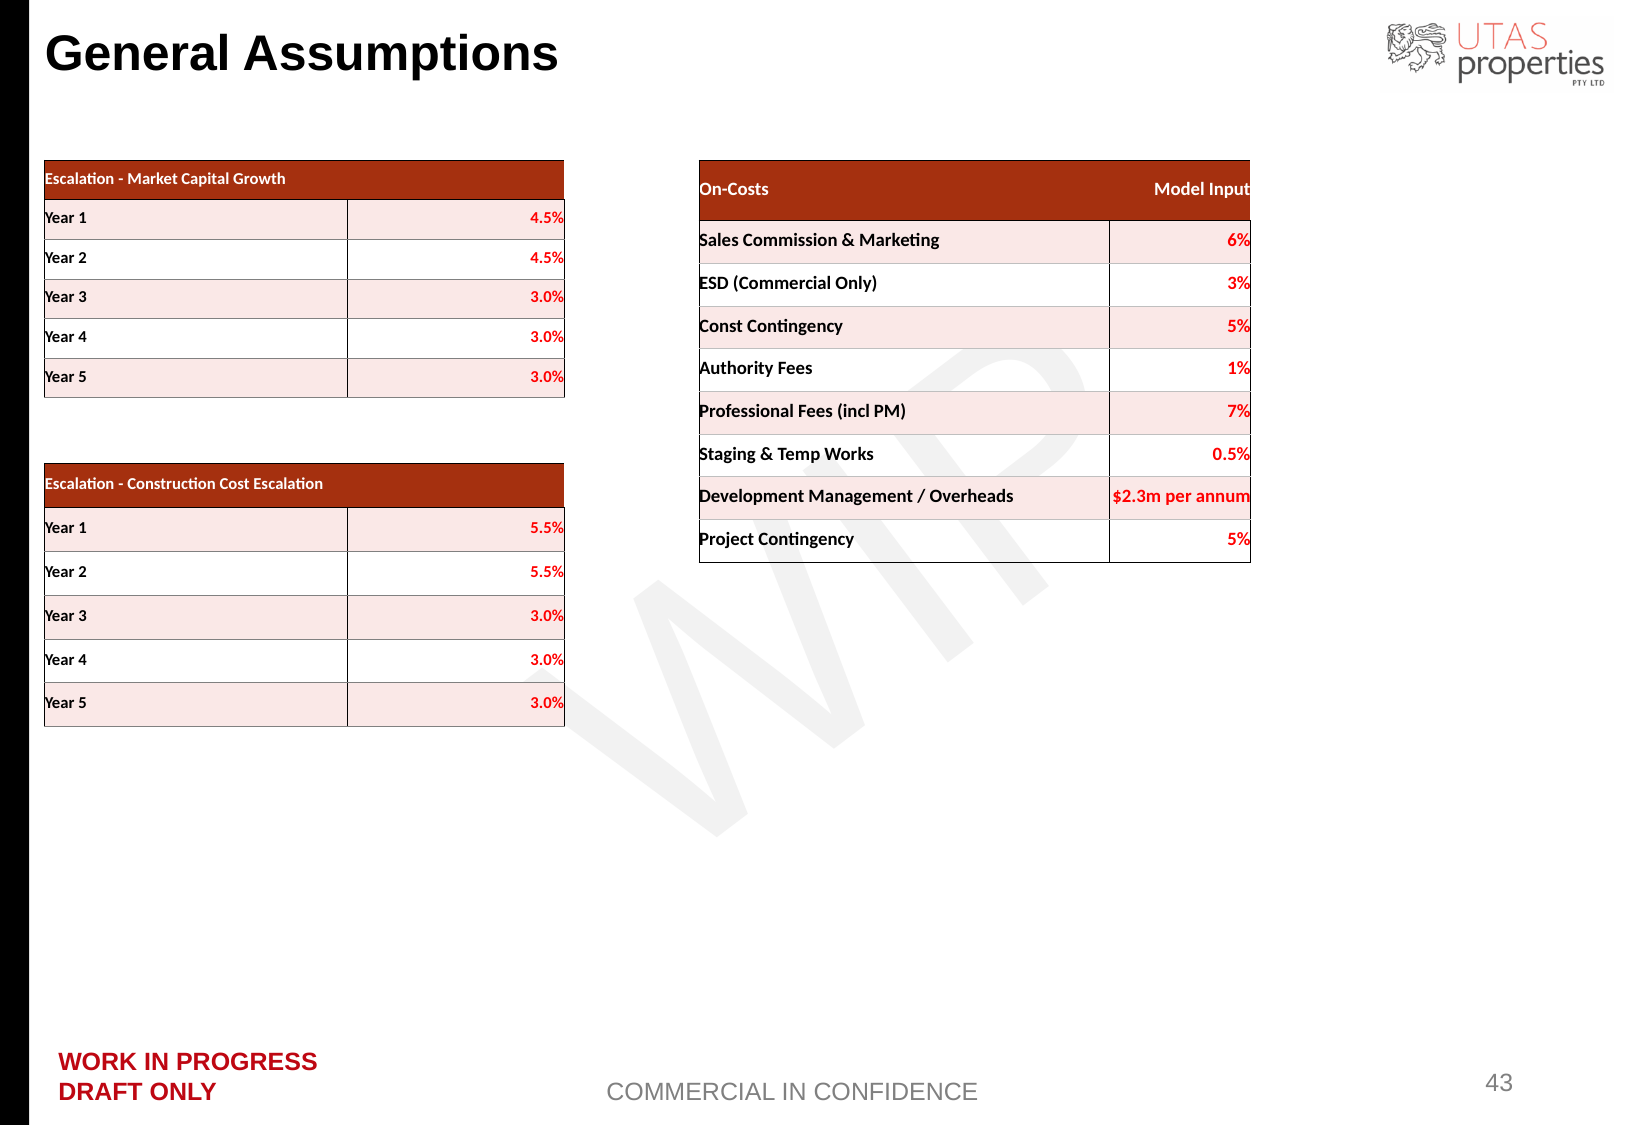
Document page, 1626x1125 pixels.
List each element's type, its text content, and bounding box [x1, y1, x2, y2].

table_cell Development Management / Overheads [700, 477, 1109, 519]
table_cell 3.0% [348, 359, 564, 397]
picture [1380, 16, 1614, 93]
table_cell 1% [1110, 349, 1250, 391]
table_cell 3% [1110, 264, 1250, 306]
table_cell Staging & Temp Works [700, 435, 1109, 476]
table_cell 0.5% [1110, 435, 1250, 476]
table_cell 7% [1110, 392, 1250, 434]
table_cell Authority Fees [700, 349, 1109, 391]
table_cell Year 2 [45, 552, 347, 595]
table_cell 5% [1110, 307, 1250, 348]
table_cell Sales Commission & Marketing [700, 221, 1109, 263]
table_cell 3.0% [348, 280, 564, 318]
table_cell Project Contingency [700, 520, 1109, 562]
table_cell Year 2 [45, 240, 347, 279]
table_cell Year 3 [45, 280, 347, 318]
table_cell ESD (Commercial Only) [700, 264, 1109, 306]
table_cell Year 4 [45, 640, 347, 682]
table_cell Professional Fees (incl PM) [700, 392, 1109, 434]
table_cell 3.0% [348, 319, 564, 358]
table_cell 3.0% [348, 596, 564, 639]
table_header Escalation - Construction Cost Escalation [45, 464, 564, 507]
table_cell Year 1 [45, 200, 347, 239]
title General Assumptions [44, 27, 1380, 82]
text_box WORK IN PROGRESS DRAFT ONLY [58, 1045, 377, 1106]
table_cell Year 5 [45, 683, 347, 726]
table_cell 5.5% [348, 552, 564, 595]
table_cell 6% [1110, 221, 1250, 263]
table_cell 5% [1110, 520, 1250, 562]
table_cell Year 1 [45, 508, 347, 551]
table_cell 3.0% [348, 683, 564, 726]
table_cell Year 4 [45, 319, 347, 358]
table_cell 4.5% [348, 240, 564, 279]
table_cell Year 3 [45, 596, 347, 639]
table_header Escalation - Market Capital Growth [45, 161, 564, 199]
table_cell Const Contingency [700, 307, 1109, 348]
table_header Model Input [1110, 161, 1250, 220]
table_cell Year 5 [45, 359, 347, 397]
table_cell $2.3m per annum [1110, 477, 1250, 519]
table_cell 4.5% [348, 200, 564, 239]
table_cell 3.0% [348, 640, 564, 682]
table_cell 5.5% [348, 508, 564, 551]
table_header On-Costs [700, 161, 1110, 220]
